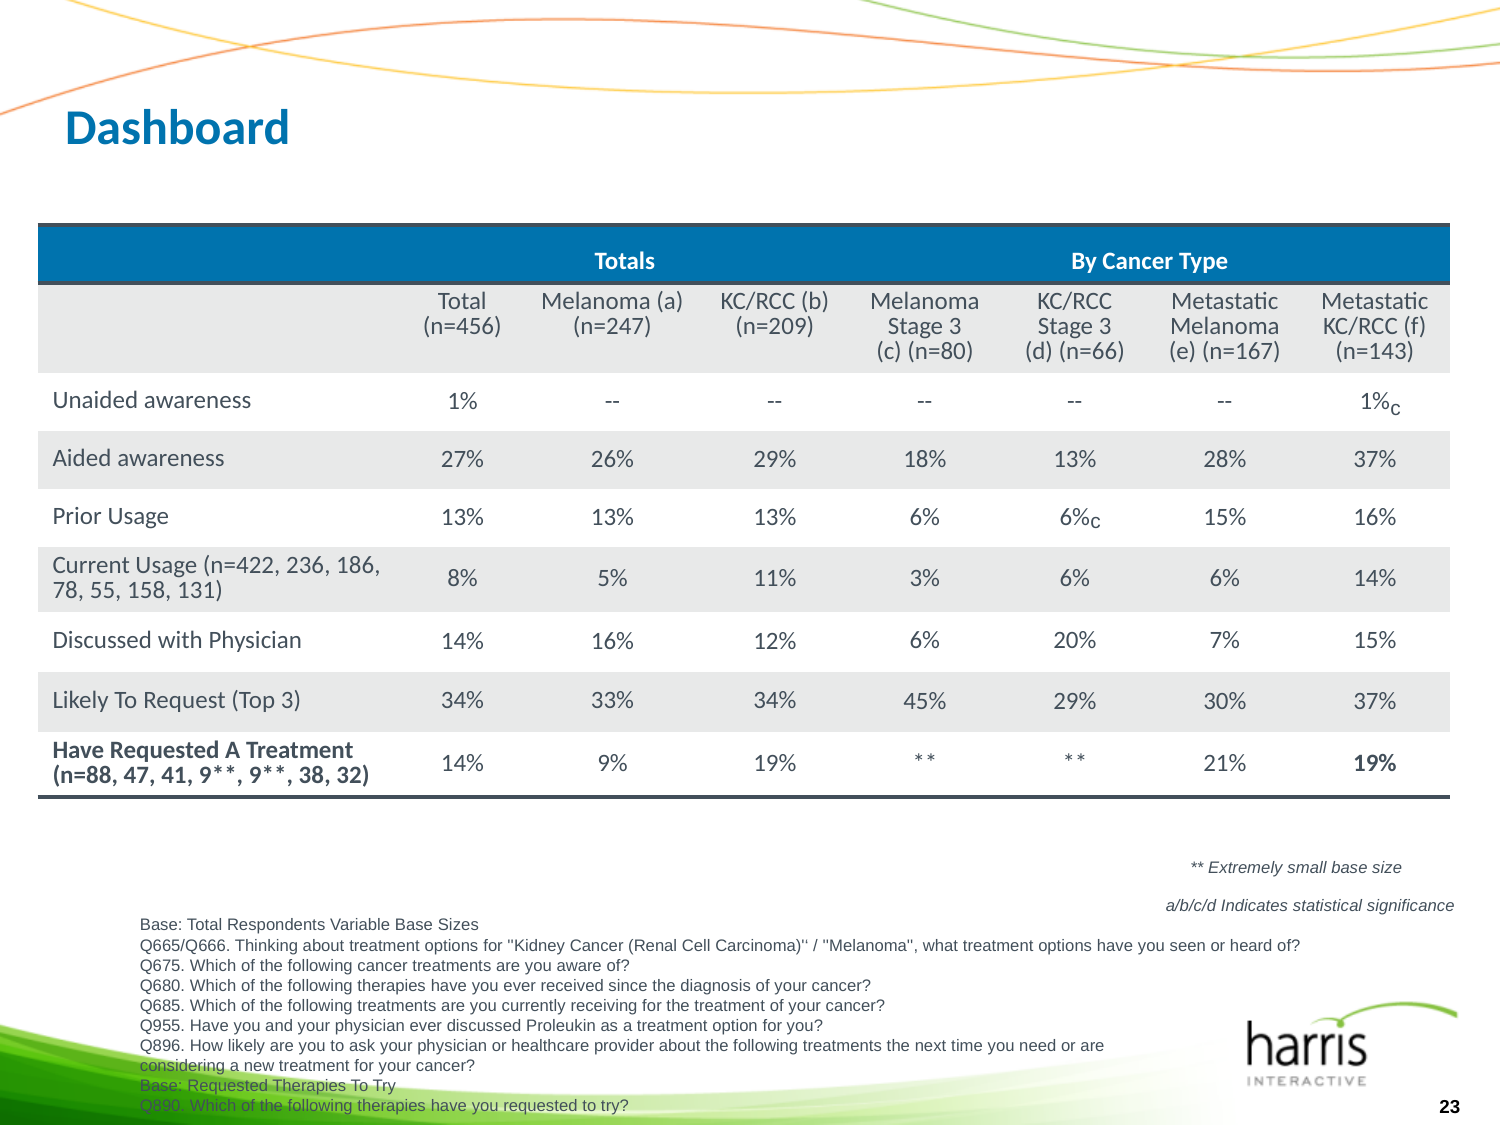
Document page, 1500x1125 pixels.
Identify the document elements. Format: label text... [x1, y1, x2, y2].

text_box c [1375, 387, 1416, 428]
table_header [38, 227, 400, 281]
table_cell 15% [1300, 612, 1450, 672]
table_cell 6% [1000, 489, 1150, 547]
table_cell Melanoma (a) (n=247) [525, 285, 700, 373]
table_cell 18% [850, 431, 1000, 489]
table_cell Metastatic Melanoma (e) (n=167) [1150, 285, 1300, 373]
table_cell 19% [700, 732, 850, 795]
text_box c [1075, 500, 1116, 540]
table_cell Metastatic KC/RCC (f) (n=143) [1300, 285, 1450, 373]
table_cell 21% [1150, 732, 1300, 795]
table_cell KC/RCC Stage 3 (d) (n=66) [1000, 285, 1150, 373]
table_cell 16% [525, 612, 700, 672]
table_cell -- [700, 373, 850, 431]
table_cell Melanoma Stage 3 (c) (n=80) [850, 285, 1000, 373]
table_cell Likely To Request (Top 3) [38, 672, 400, 732]
table_cell 45% [850, 672, 1000, 732]
table_cell 37% [1300, 672, 1450, 732]
table_cell 29% [1000, 672, 1150, 732]
table_cell 6% [1000, 547, 1150, 612]
table_cell Have Requested A Treatment (n=88, 47, 41, 9**, 9**, 38, 32) [38, 732, 400, 795]
table_cell [38, 285, 400, 373]
table_cell 13% [525, 489, 700, 547]
table_cell Discussed with Physician [38, 612, 400, 672]
table_cell 13% [1000, 431, 1150, 489]
table_cell 13% [400, 489, 525, 547]
table_cell Current Usage (n=422, 236, 186, 78, 55, 158, 131) [38, 547, 400, 612]
slide_number 23 [1399, 1086, 1500, 1125]
table_cell 11% [700, 547, 850, 612]
table_cell 1% [1300, 373, 1450, 431]
table_cell -- [525, 373, 700, 431]
table_cell 27% [400, 431, 525, 489]
table_cell ** [1000, 732, 1150, 795]
table_cell 29% [700, 431, 850, 489]
text_box a/b/c/d Indicates statistical significance [1150, 887, 1470, 923]
table_cell 6% [850, 489, 1000, 547]
table_cell Aided awareness [38, 431, 400, 489]
table_cell 14% [1300, 547, 1450, 612]
table_cell 14% [400, 612, 525, 672]
table_cell Total (n=456) [400, 285, 525, 373]
table_cell 34% [400, 672, 525, 732]
table_cell Unaided awareness [38, 373, 400, 431]
table_cell 26% [525, 431, 700, 489]
table_cell ** [850, 732, 1000, 795]
table_cell 19% [1300, 732, 1450, 795]
table_cell -- [1150, 373, 1300, 431]
table_cell 30% [1150, 672, 1300, 732]
table_cell 34% [700, 672, 850, 732]
table_cell 37% [1300, 431, 1450, 489]
table_cell 5% [525, 547, 700, 612]
table_cell 28% [1150, 431, 1300, 489]
table_cell 15% [1150, 489, 1300, 547]
table_cell 12% [700, 612, 850, 672]
table_cell 13% [700, 489, 850, 547]
table_cell -- [1000, 373, 1150, 431]
table_cell 3% [850, 547, 1000, 612]
table_header By Cancer Type [850, 227, 1450, 281]
table_cell -- [850, 373, 1000, 431]
picture [0, 0, 1500, 1125]
table_cell 20% [1000, 612, 1150, 672]
title Dashboard [49, 87, 1451, 176]
table_cell 7% [1150, 612, 1300, 672]
table_header Totals [400, 227, 850, 281]
table_cell 1% [400, 373, 525, 431]
text_box Base: Total Respondents Variable Base Sizes Q665/Q666. Thinking about treatment options for ''Kidney Cancer (Renal Cell Carcinoma)'‘ / ''Melanoma'', what treatment options have you seen or heard of? Q675. Which of the following cancer treatments are you aware of? Q680. Which of the following therapies have you ever received since the diagnosis of your cancer? Q685. Which of the following treatments are you currently receiving for the treatment of your cancer? Q955. Have you and your physician ever discussed Proleukin as a treatment option for you? Q896. How likely are you to ask your physician or healthcare provider about the following treatments the next time you need or are considering a new treatment for your cancer? Base: Requested Therapies To Try Q890. Which of the following therapies have you requested to try? [125, 906, 1363, 1122]
table_cell Prior Usage [38, 489, 400, 547]
text_box ** Extremely small base size [1175, 849, 1418, 885]
table_cell 8% [400, 547, 525, 612]
table_cell 6% [1150, 547, 1300, 612]
table_cell 6% [850, 612, 1000, 672]
table_cell 16% [1300, 489, 1450, 547]
table_cell 9% [525, 732, 700, 795]
table_cell 14% [400, 732, 525, 795]
table_cell KC/RCC (b) (n=209) [700, 285, 850, 373]
table_cell 33% [525, 672, 700, 732]
